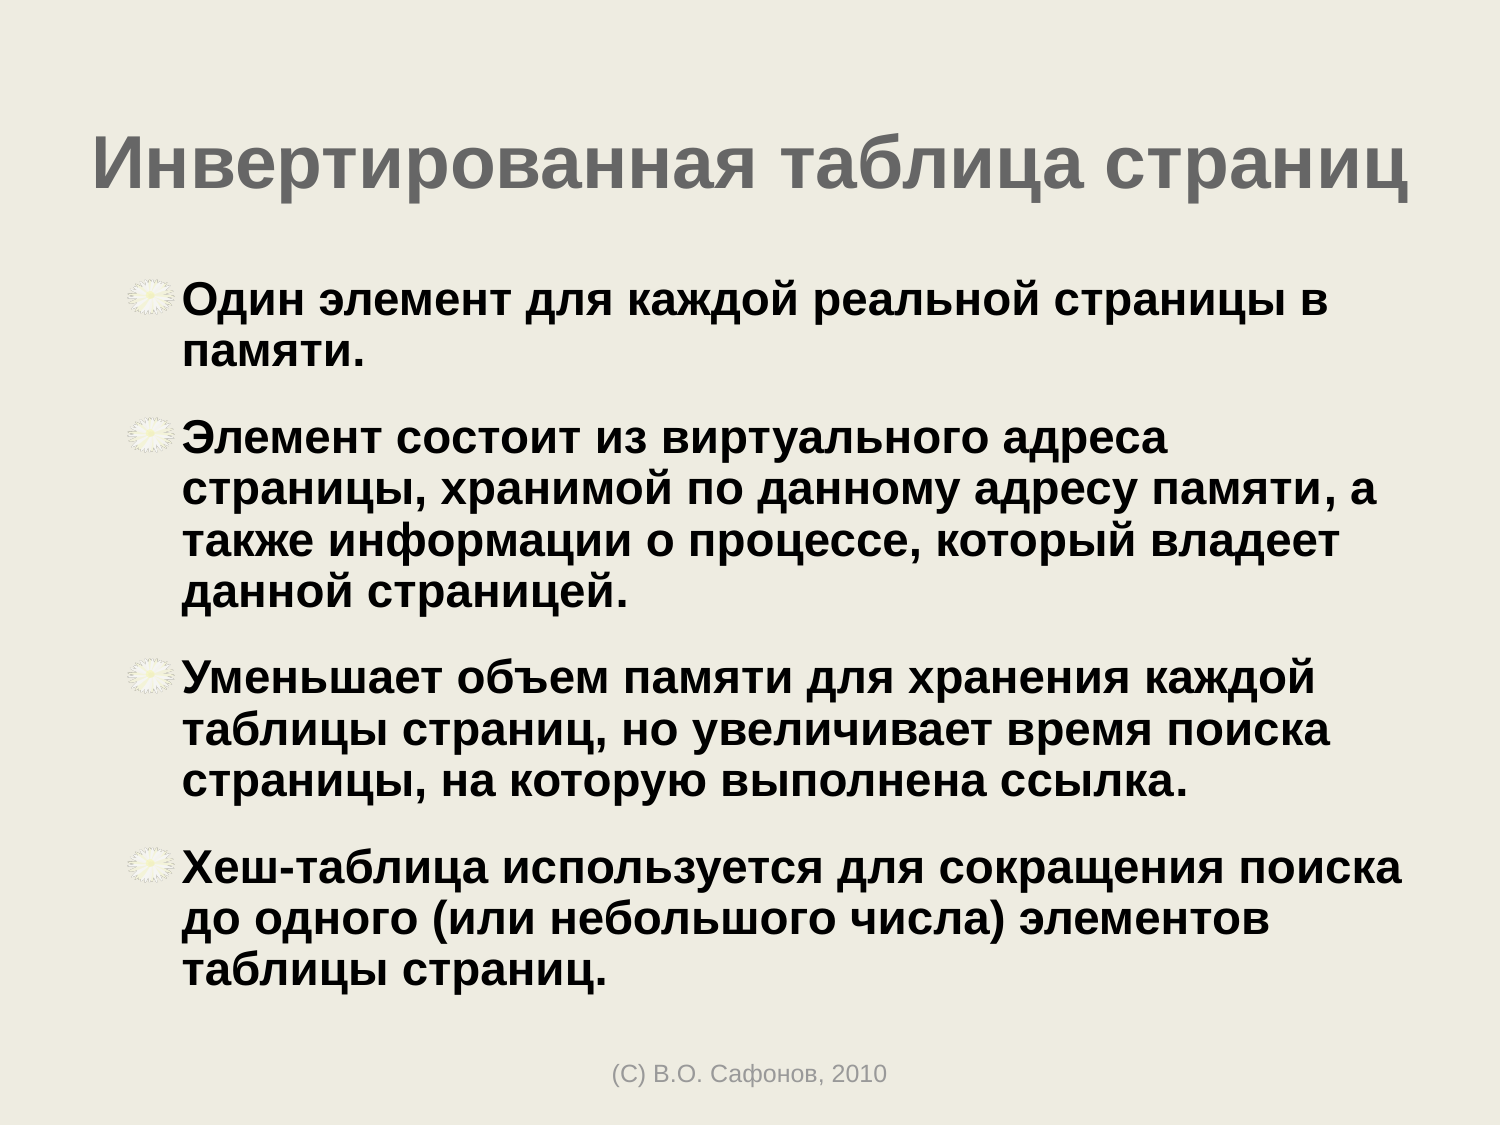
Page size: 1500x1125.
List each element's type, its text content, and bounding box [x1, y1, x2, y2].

picture [127, 279, 175, 315]
footer (C) В.О. Сафонов, 2010 [512, 1042, 988, 1103]
picture [127, 658, 175, 694]
title Инвертированная таблица страниц [74, 49, 1426, 268]
picture [127, 847, 175, 883]
picture [127, 417, 175, 453]
list Один элемент для каждой реальной страницы в памяти. Элемент состоит из виртуального адреса страницы, хранимой по данному адресу памяти, а также информации о процессе, который владеет данной страницей. Уменьшает объем памяти для хранения каждой таблицы страниц, но увеличивает время поиска страницы, на которую выполнена ссылка. Хеш-таблица используется для сокращения поиска до одного (или небольшого числа) элементов таблицы страниц. [112, 267, 1424, 1012]
